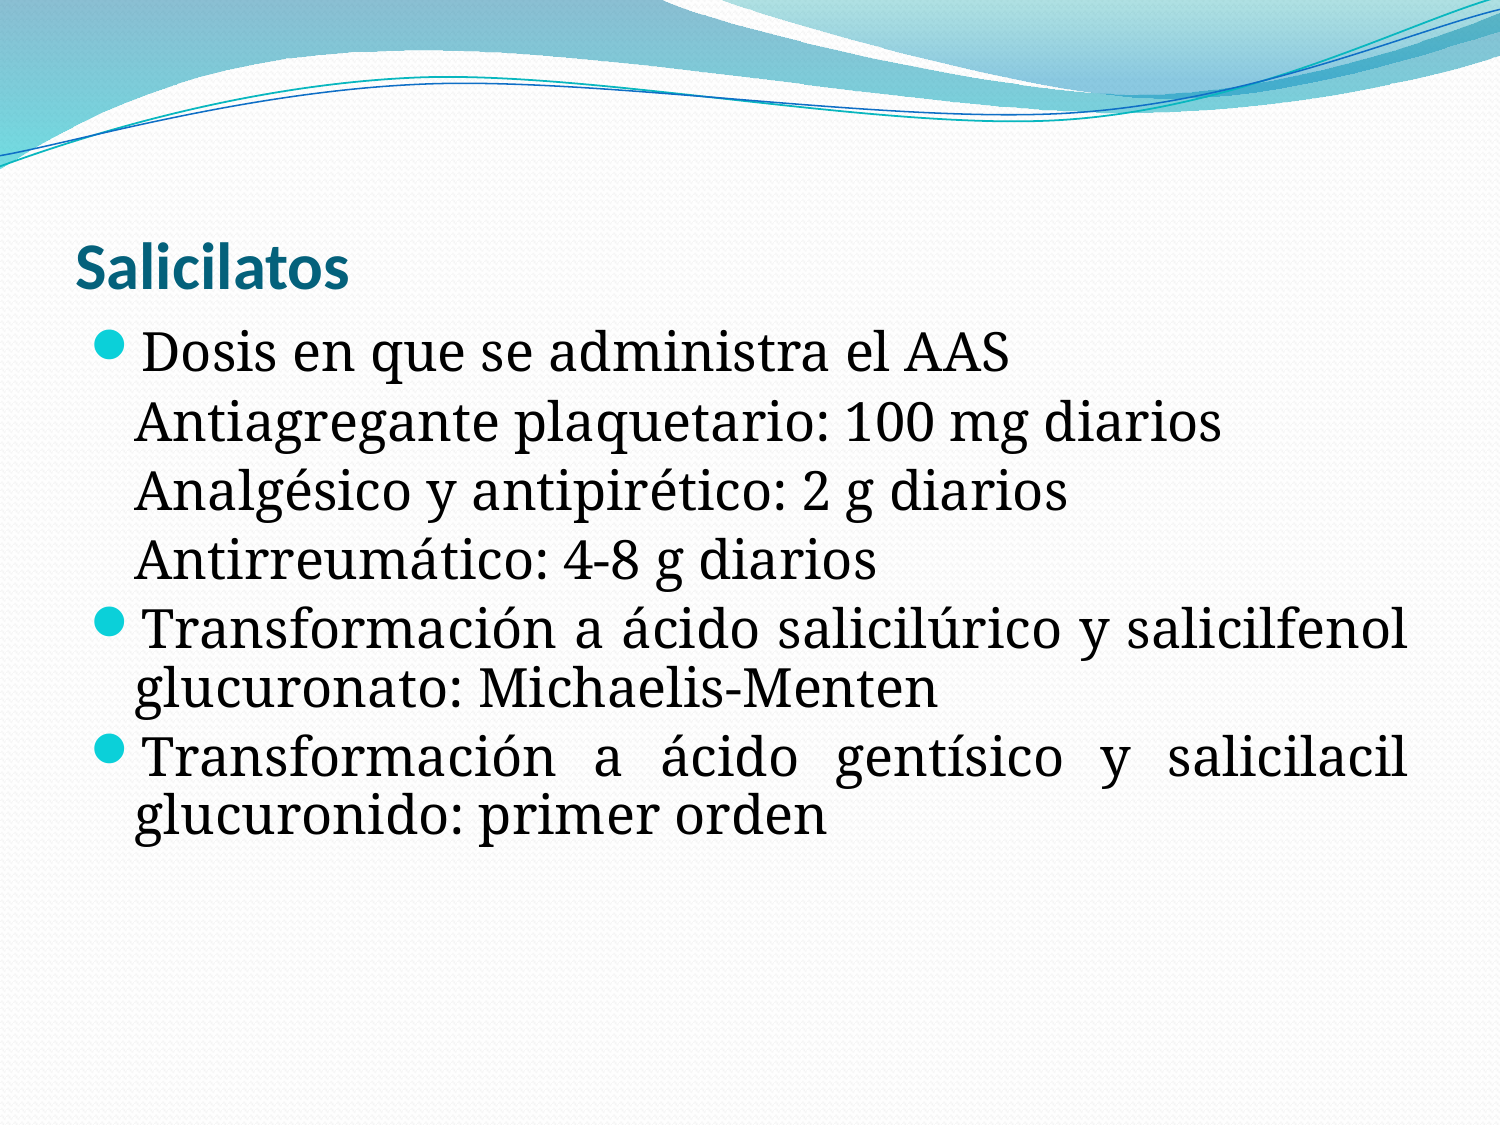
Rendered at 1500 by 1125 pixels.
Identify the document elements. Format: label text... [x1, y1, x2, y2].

list Dosis en que se administra el AAS Antiagregante plaquetario: 100 mg diarios Analgésico y antipirético: 2 g diarios Antirreumático: 4-8 g diarios Transformación a ácido salicilúrico y salicilfenol glucuronato: Michaelis-Menten Transformación a ácido gentísico y salicilacil glucuronido: primer orden [74, 317, 1426, 1038]
title Salicilatos [74, 115, 1426, 304]
